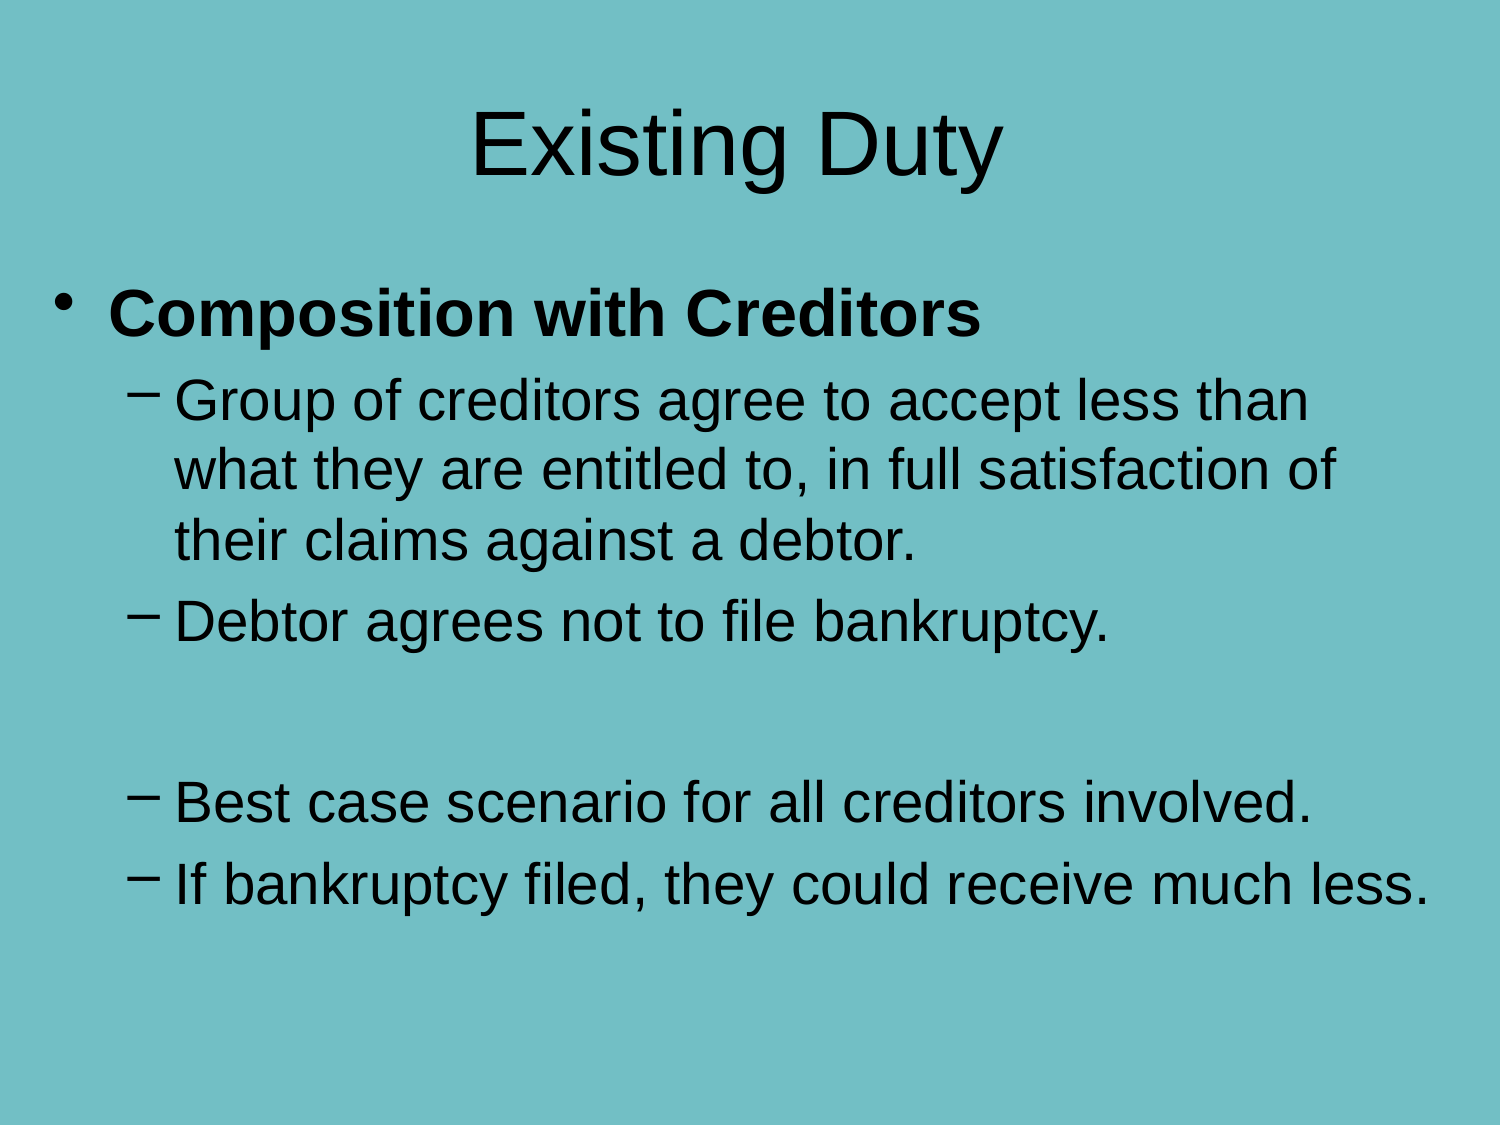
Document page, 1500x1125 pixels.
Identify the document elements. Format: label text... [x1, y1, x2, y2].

title Existing Duty [74, 44, 1426, 233]
list Composition with Creditors Group of creditors agree to accept less than what they are entitled to, in full satisfaction of their claims against a debtor. Debtor agrees not to file bankruptcy. Best case scenario for all creditors involved. If bankruptcy filed, they could receive much less. [37, 262, 1463, 1006]
